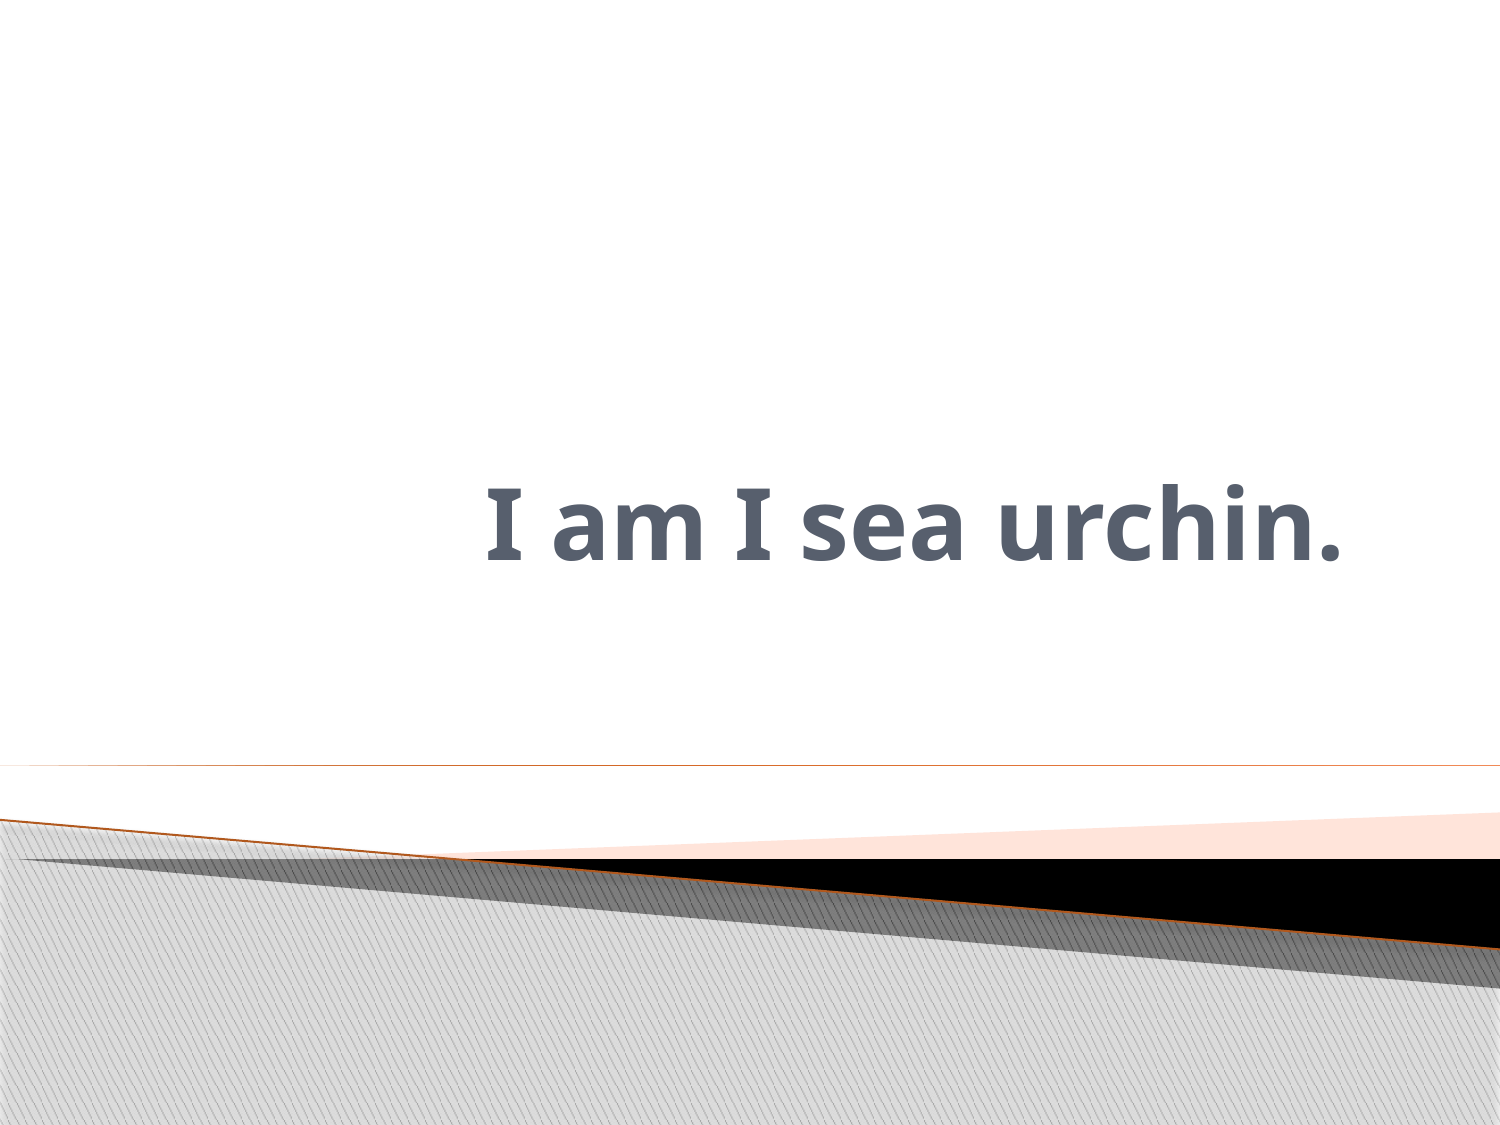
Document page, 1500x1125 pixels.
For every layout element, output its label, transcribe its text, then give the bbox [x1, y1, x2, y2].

picture [5, 859, 1500, 989]
title I am I sea urchin. [112, 287, 1388, 588]
